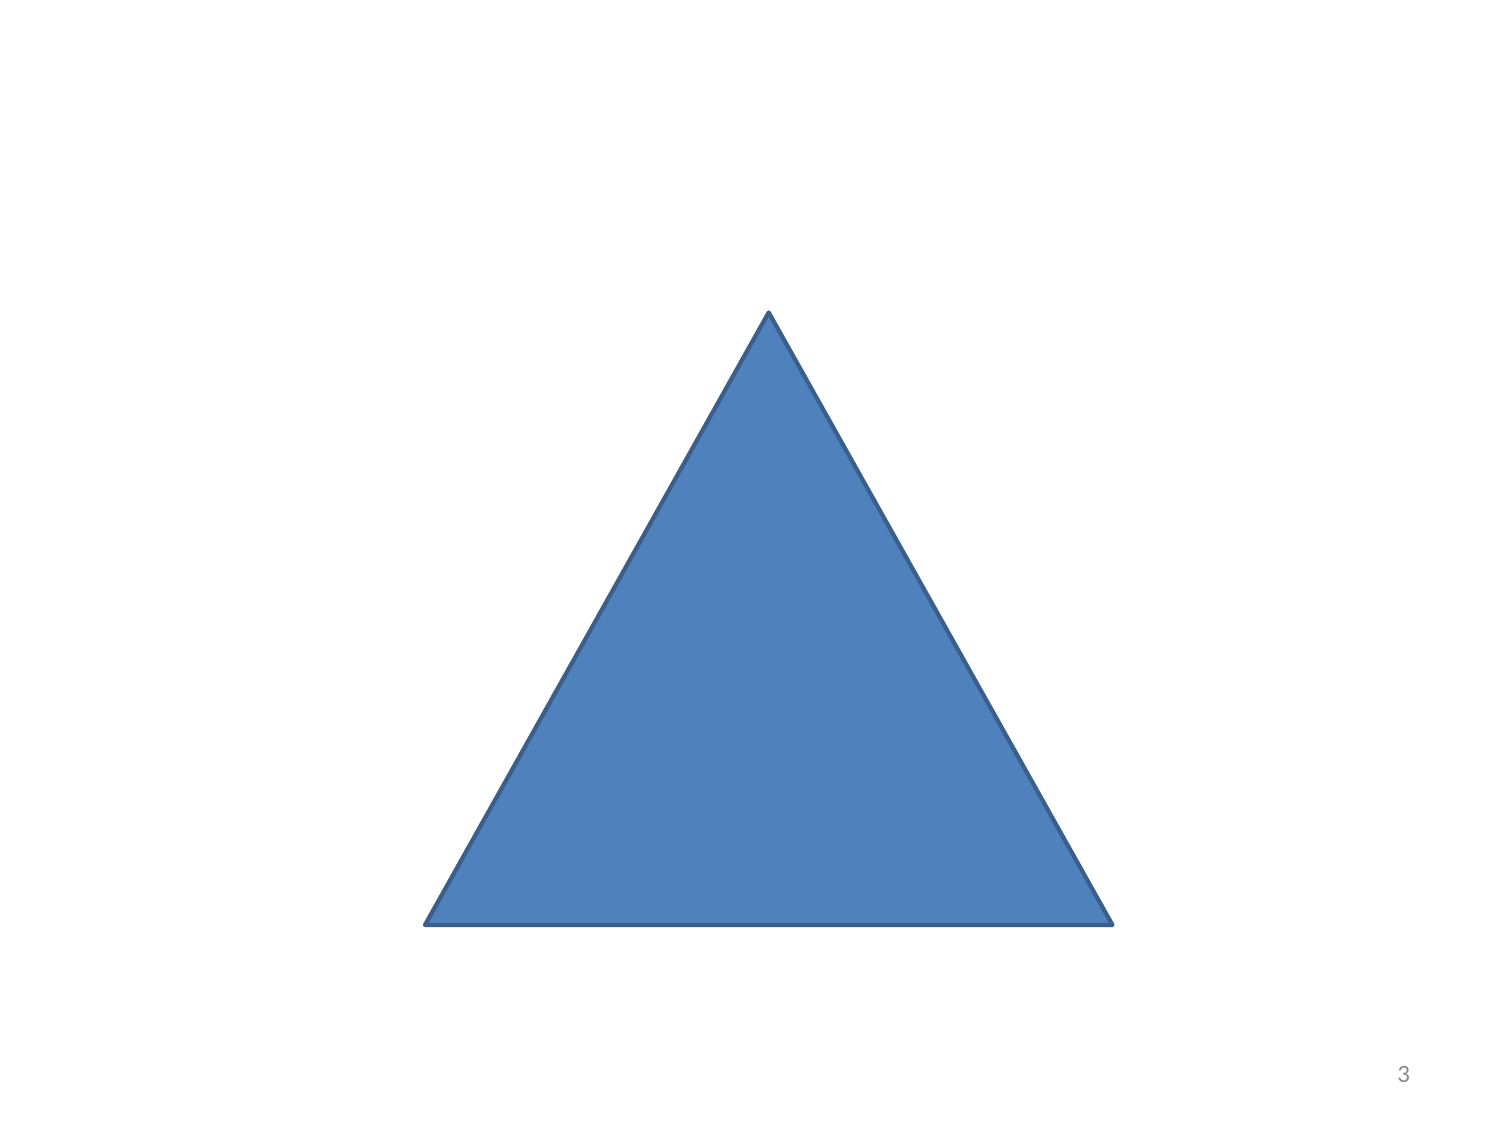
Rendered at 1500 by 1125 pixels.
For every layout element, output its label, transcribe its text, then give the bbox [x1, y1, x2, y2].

text_box [423, 310, 1115, 928]
slide_number 3 [1074, 1042, 1425, 1103]
